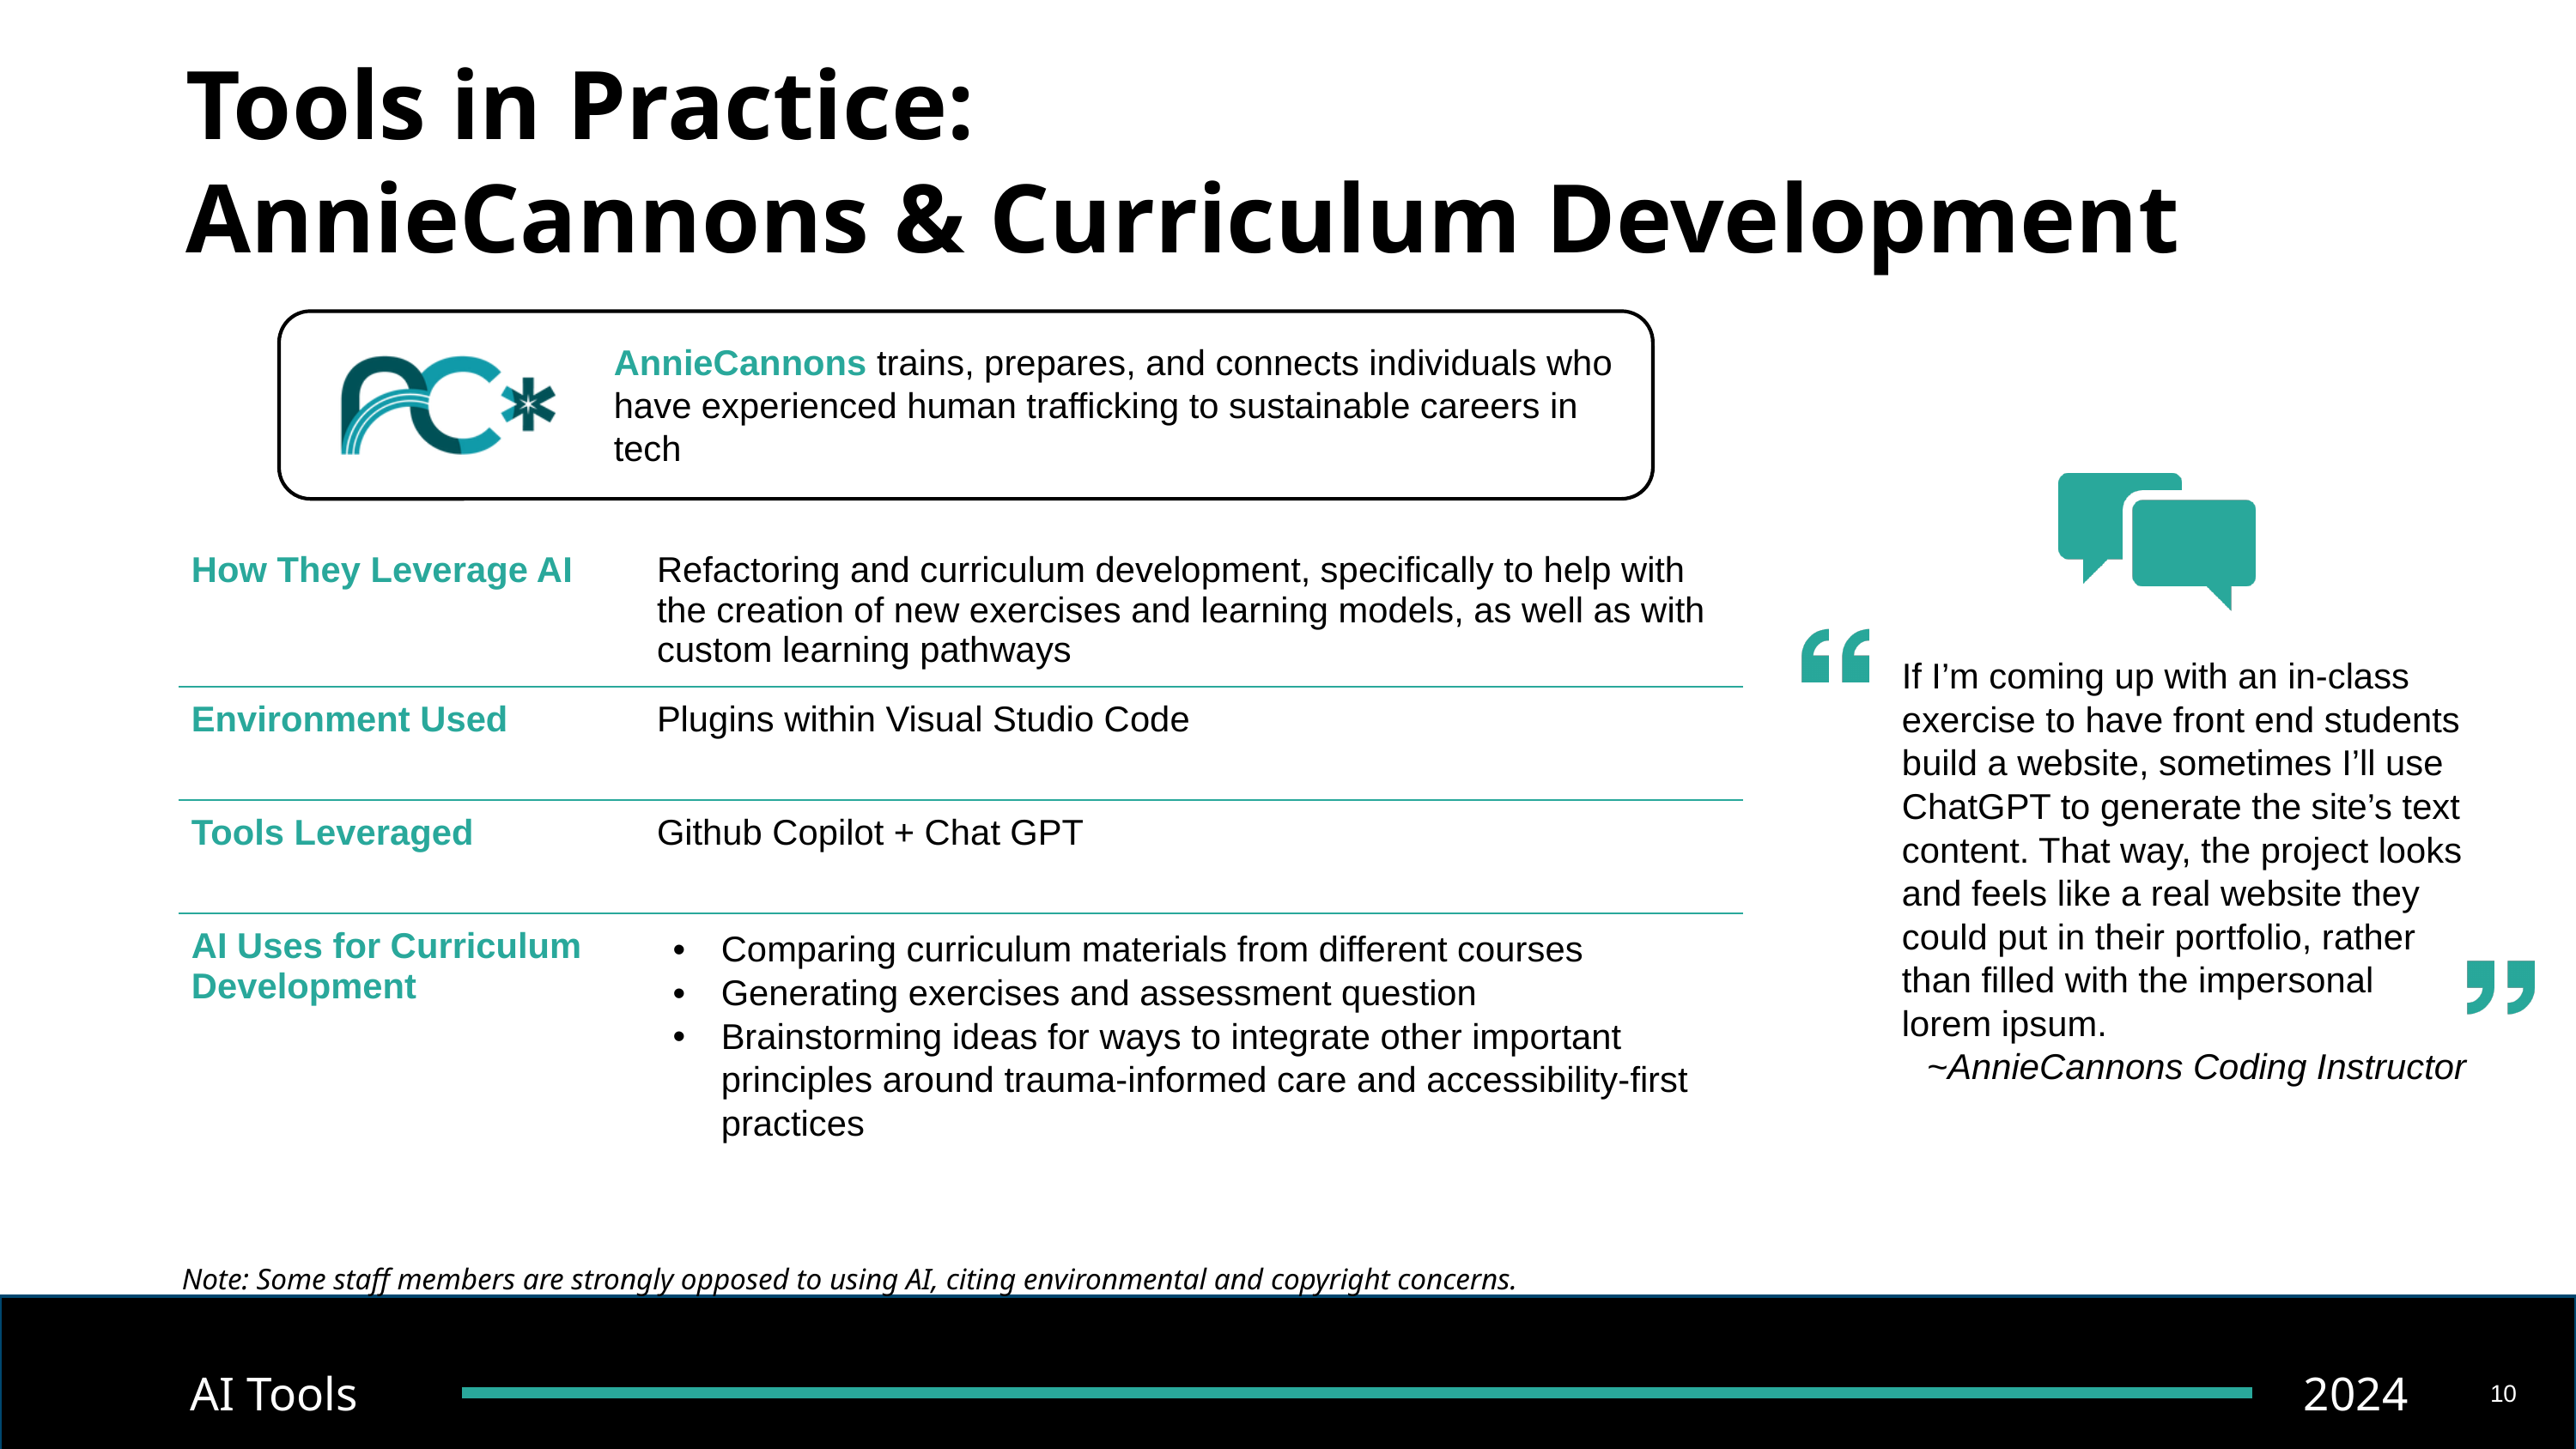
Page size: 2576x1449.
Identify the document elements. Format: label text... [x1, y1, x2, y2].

title Tools in Practice: AnnieCannons & Curriculum Development [178, 37, 2398, 279]
table_cell AI Uses for Curriculum Development [179, 914, 644, 1160]
picture [1771, 590, 1900, 720]
table_cell Github Copilot + Chat GPT [644, 801, 1743, 912]
picture [2038, 423, 2276, 660]
text_box Note: Some staff members are strongly opposed to using AI, citing environmental and copyright concerns. [181, 1252, 1965, 1295]
table_cell Environment Used [179, 688, 644, 799]
text_box [276, 309, 1656, 501]
text_box If I’m coming up with an in-class exercise to have front end students build a website, sometimes I’ll use ChatGPT to generate the site’s text content. That way, the project looks and feels like a real website they could put in their portfolio, rather than filled with the impersonal lorem ipsum. ~AnnieCannons Coding Instructor [1887, 632, 2481, 1107]
table_cell Plugins within Visual Studio Code [644, 688, 1743, 799]
table_cell Comparing curriculum materials from different courses Generating exercises and assessment question Brainstorming ideas for ways to integrate other important principles around trauma-informed care and accessibility-first practices [644, 914, 1743, 1160]
table_header Refactoring and curriculum development, specifically to help with the creation of new exercises and learning models, as well as with custom learning pathways [644, 537, 1743, 686]
picture [2436, 923, 2566, 1052]
table_header How They Leverage AI [179, 537, 644, 686]
table_cell Tools Leveraged [179, 801, 644, 912]
